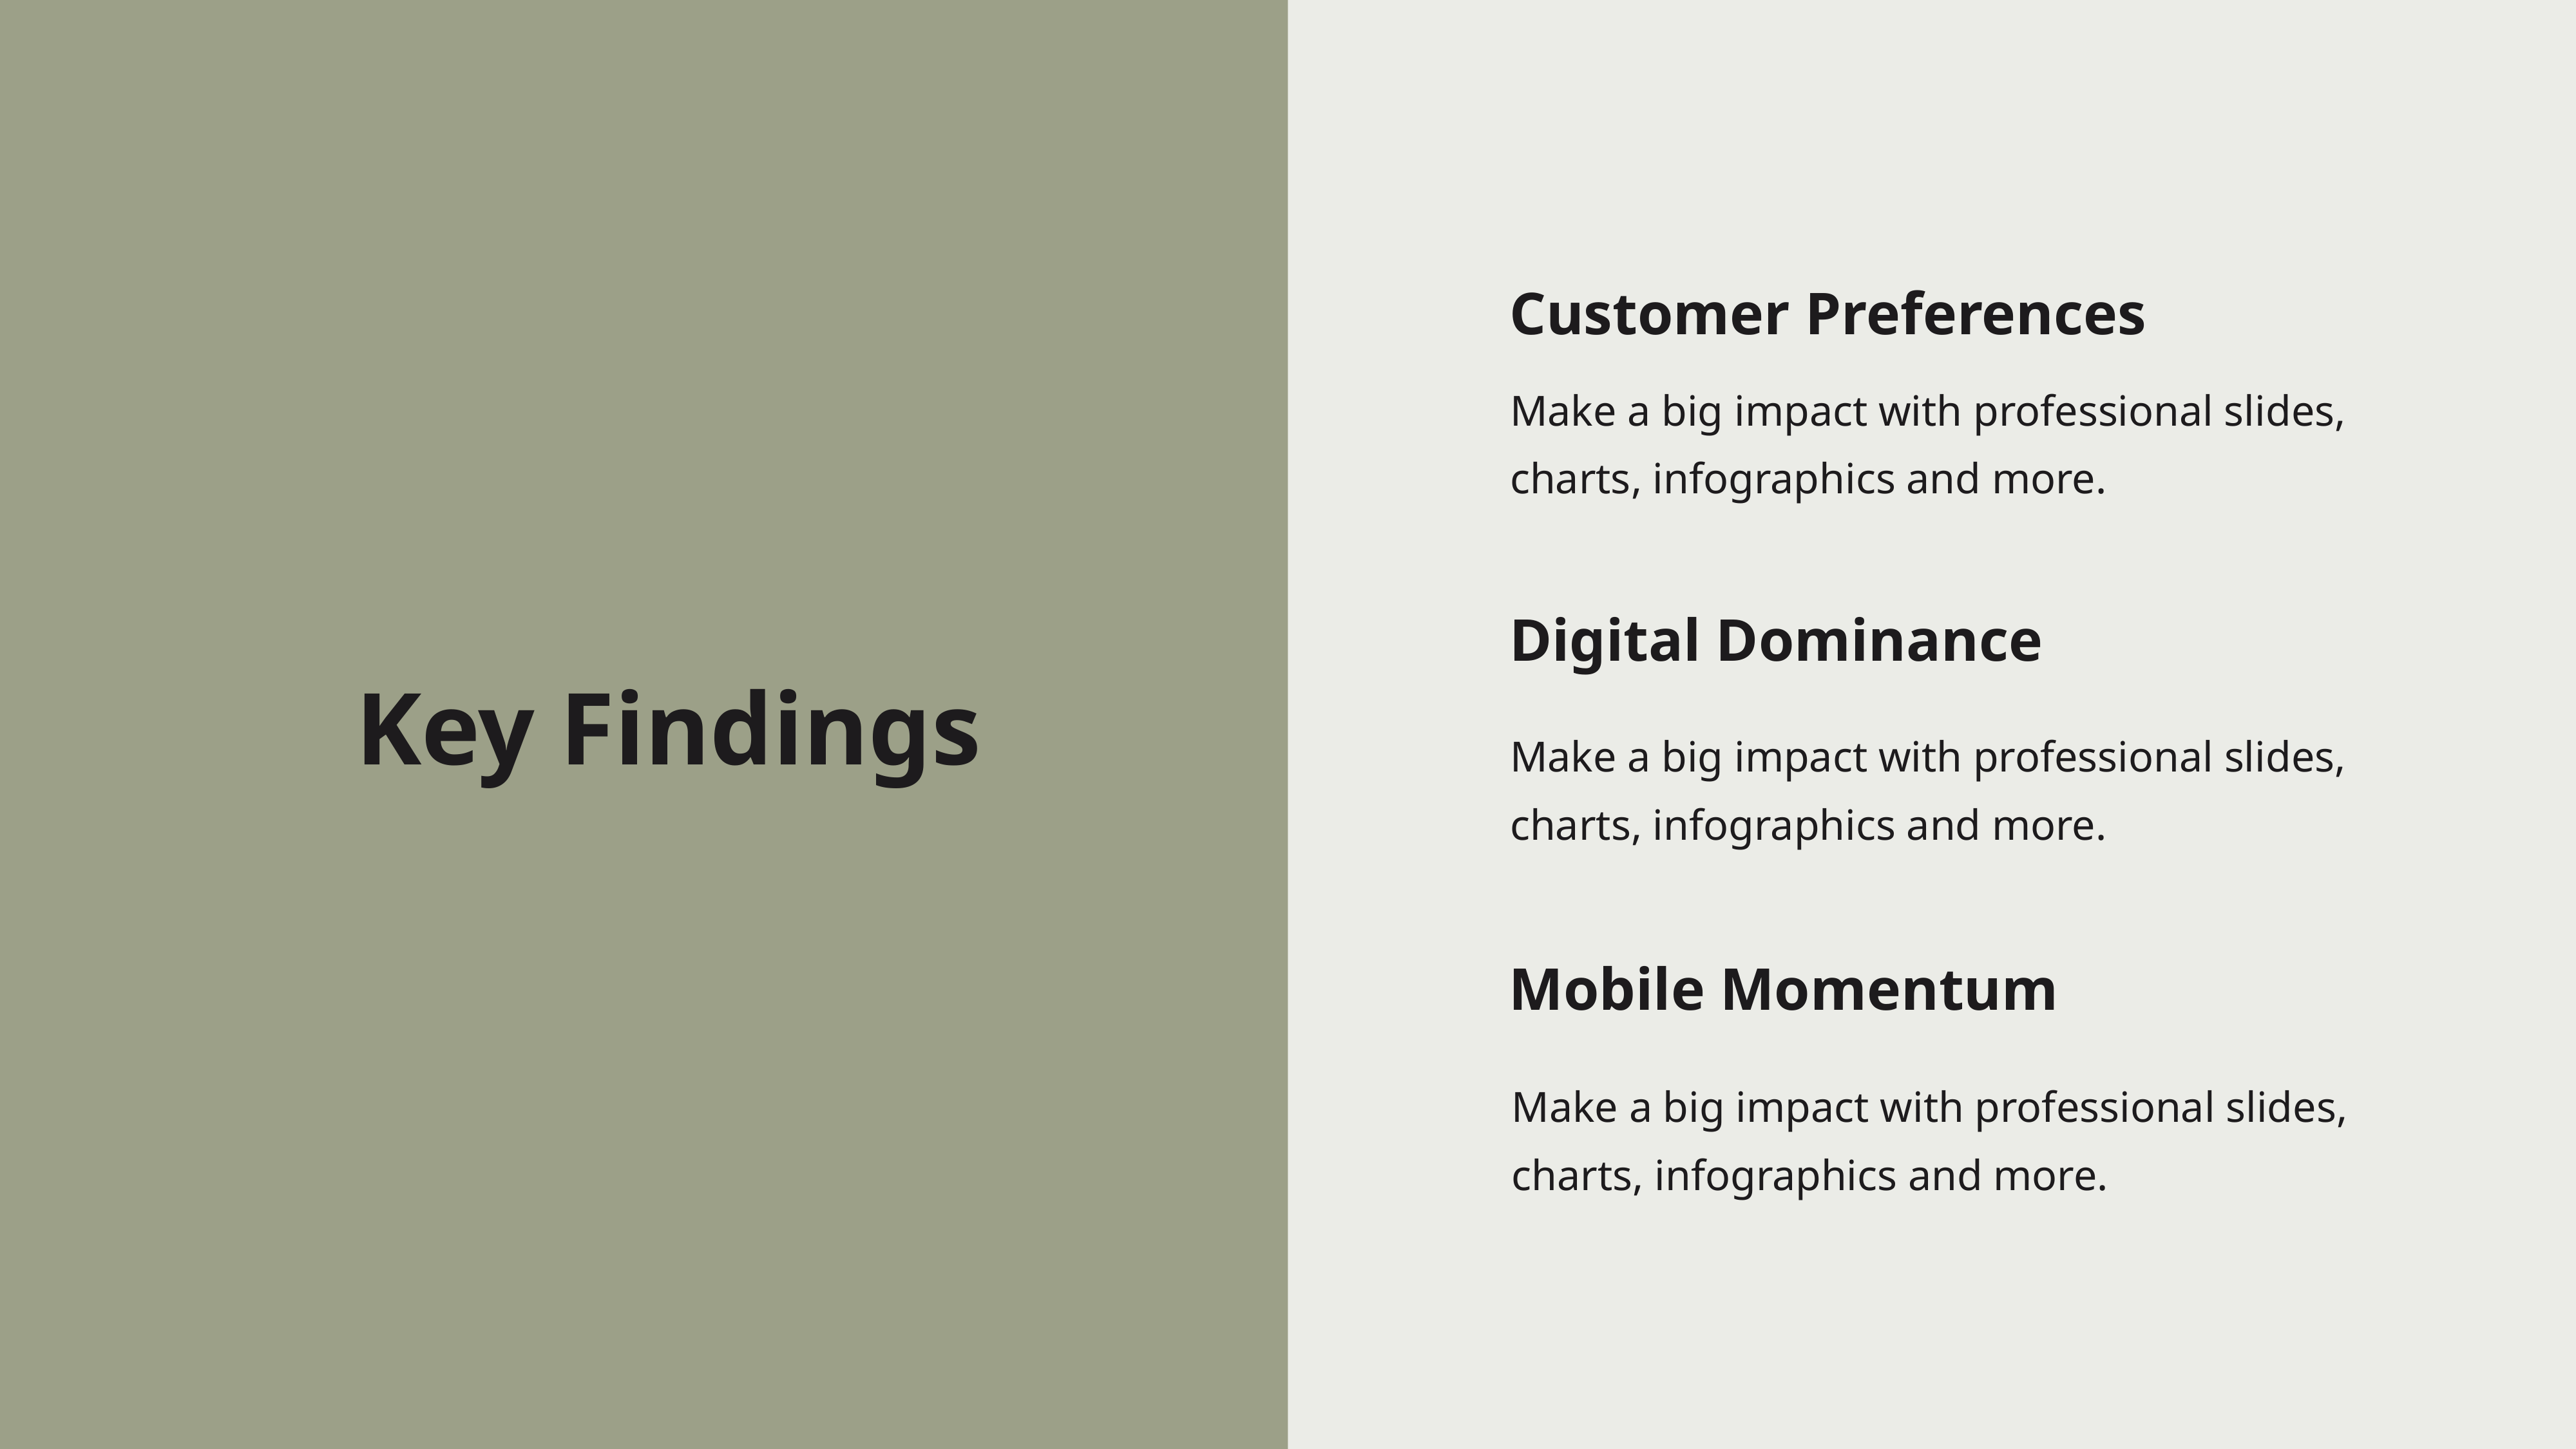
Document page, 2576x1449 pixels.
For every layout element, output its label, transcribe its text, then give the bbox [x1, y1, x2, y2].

text_box Key Findings [346, 649, 1113, 790]
text_box Make a big impact with professional slides, charts, infographics and more. [1500, 361, 2378, 507]
text_box Make a big impact with professional slides, charts, infographics and more. [1502, 1058, 2378, 1204]
text_box Make a big impact with professional slides, charts, infographics and more. [1500, 708, 2378, 853]
text_box [0, 0, 1288, 1449]
text_box Customer Preferences [1500, 265, 2380, 351]
text_box Mobile Momentum [1500, 941, 2383, 1027]
text_box Digital Dominance [1500, 592, 2380, 678]
